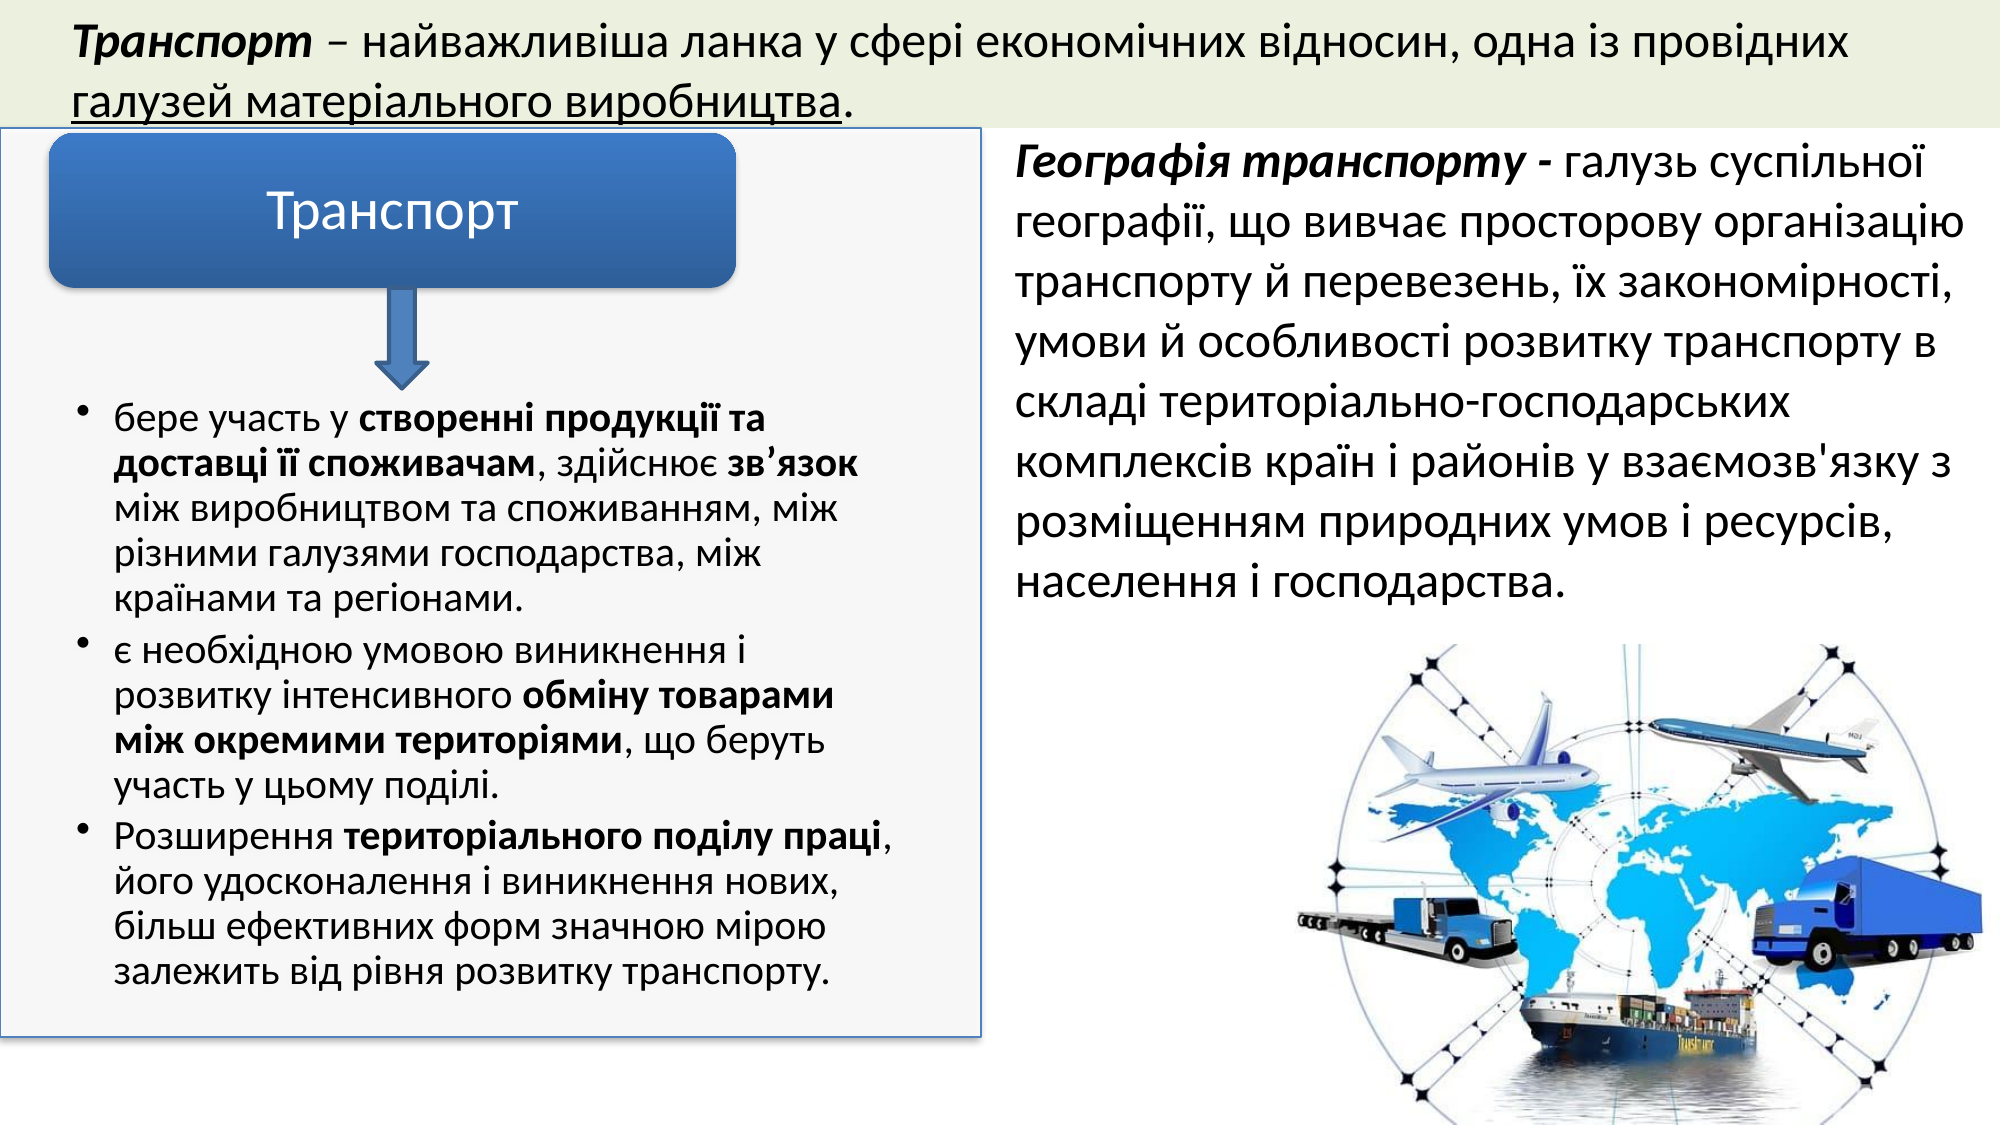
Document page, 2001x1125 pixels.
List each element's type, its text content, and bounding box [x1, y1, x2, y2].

picture [1277, 644, 2000, 1125]
list Транспорт – найважливіша ланка у сфері економічних відносин, одна із провідних галузей матеріального виробництва. [0, 0, 2000, 128]
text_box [0, 127, 982, 1125]
text_box Географія транспорту - галузь суспільної географії, що вивчає просторову організацію транспорту й перевезень, їх закономірності, умови й особливості розвитку транспорту в складі територіально-господарських комплексів країн і районів у взаємозв'язку з розміщенням природних умов і ресурсів, населення і господарства. [999, 120, 2000, 676]
